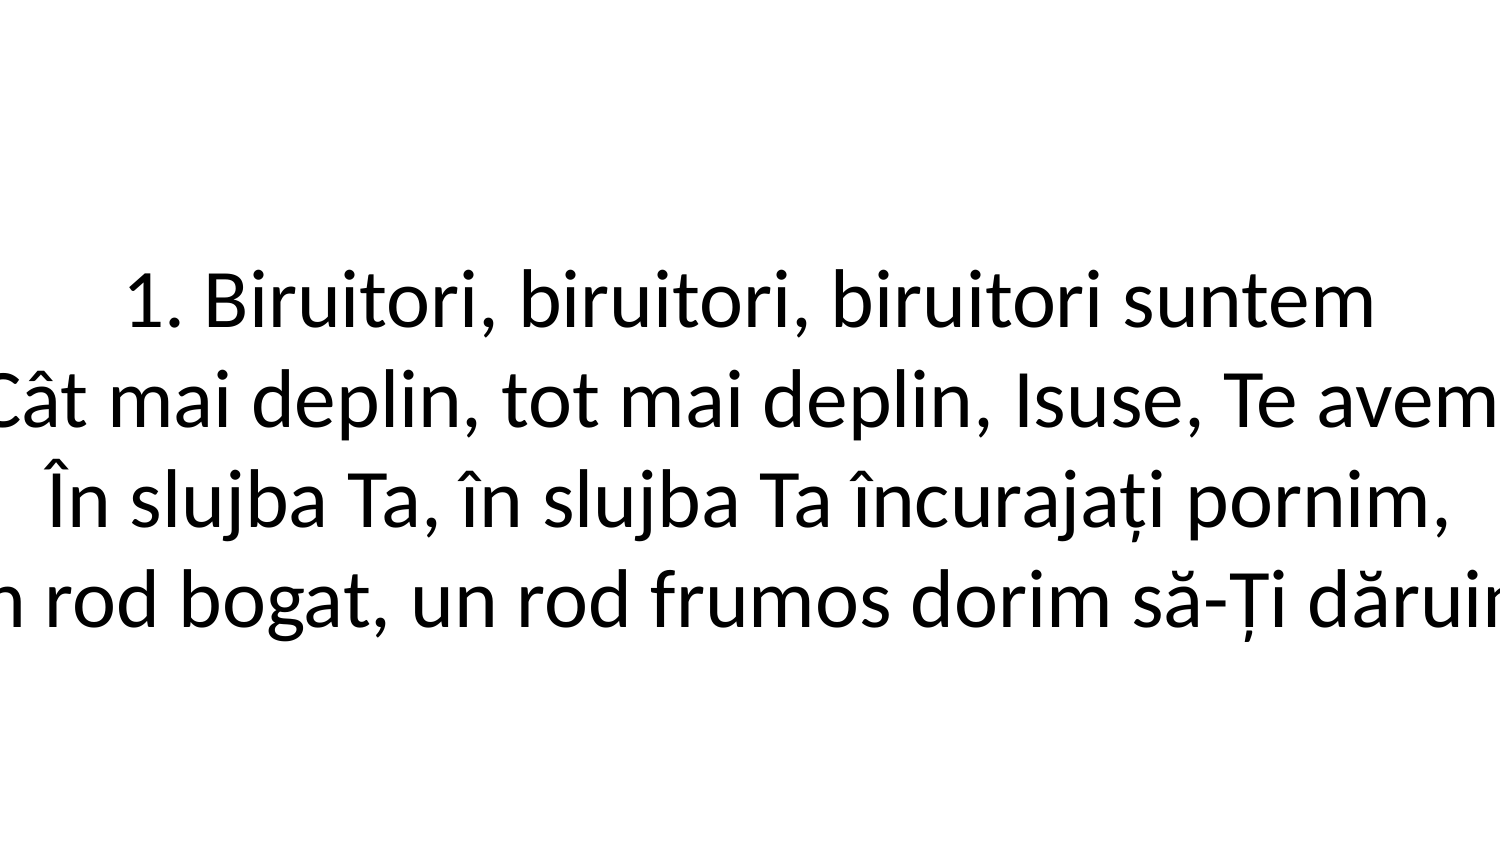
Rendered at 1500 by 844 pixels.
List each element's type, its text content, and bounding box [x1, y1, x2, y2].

text_box 1. Biruitori, biruitori, biruitori suntem Cât mai deplin, tot mai deplin, Isuse, Te avem. În slujba Ta, în slujba Ta încurajați pornim, Un rod bogat, un rod frumos dorim să-Ți dăruim. [0, 192, 1500, 652]
